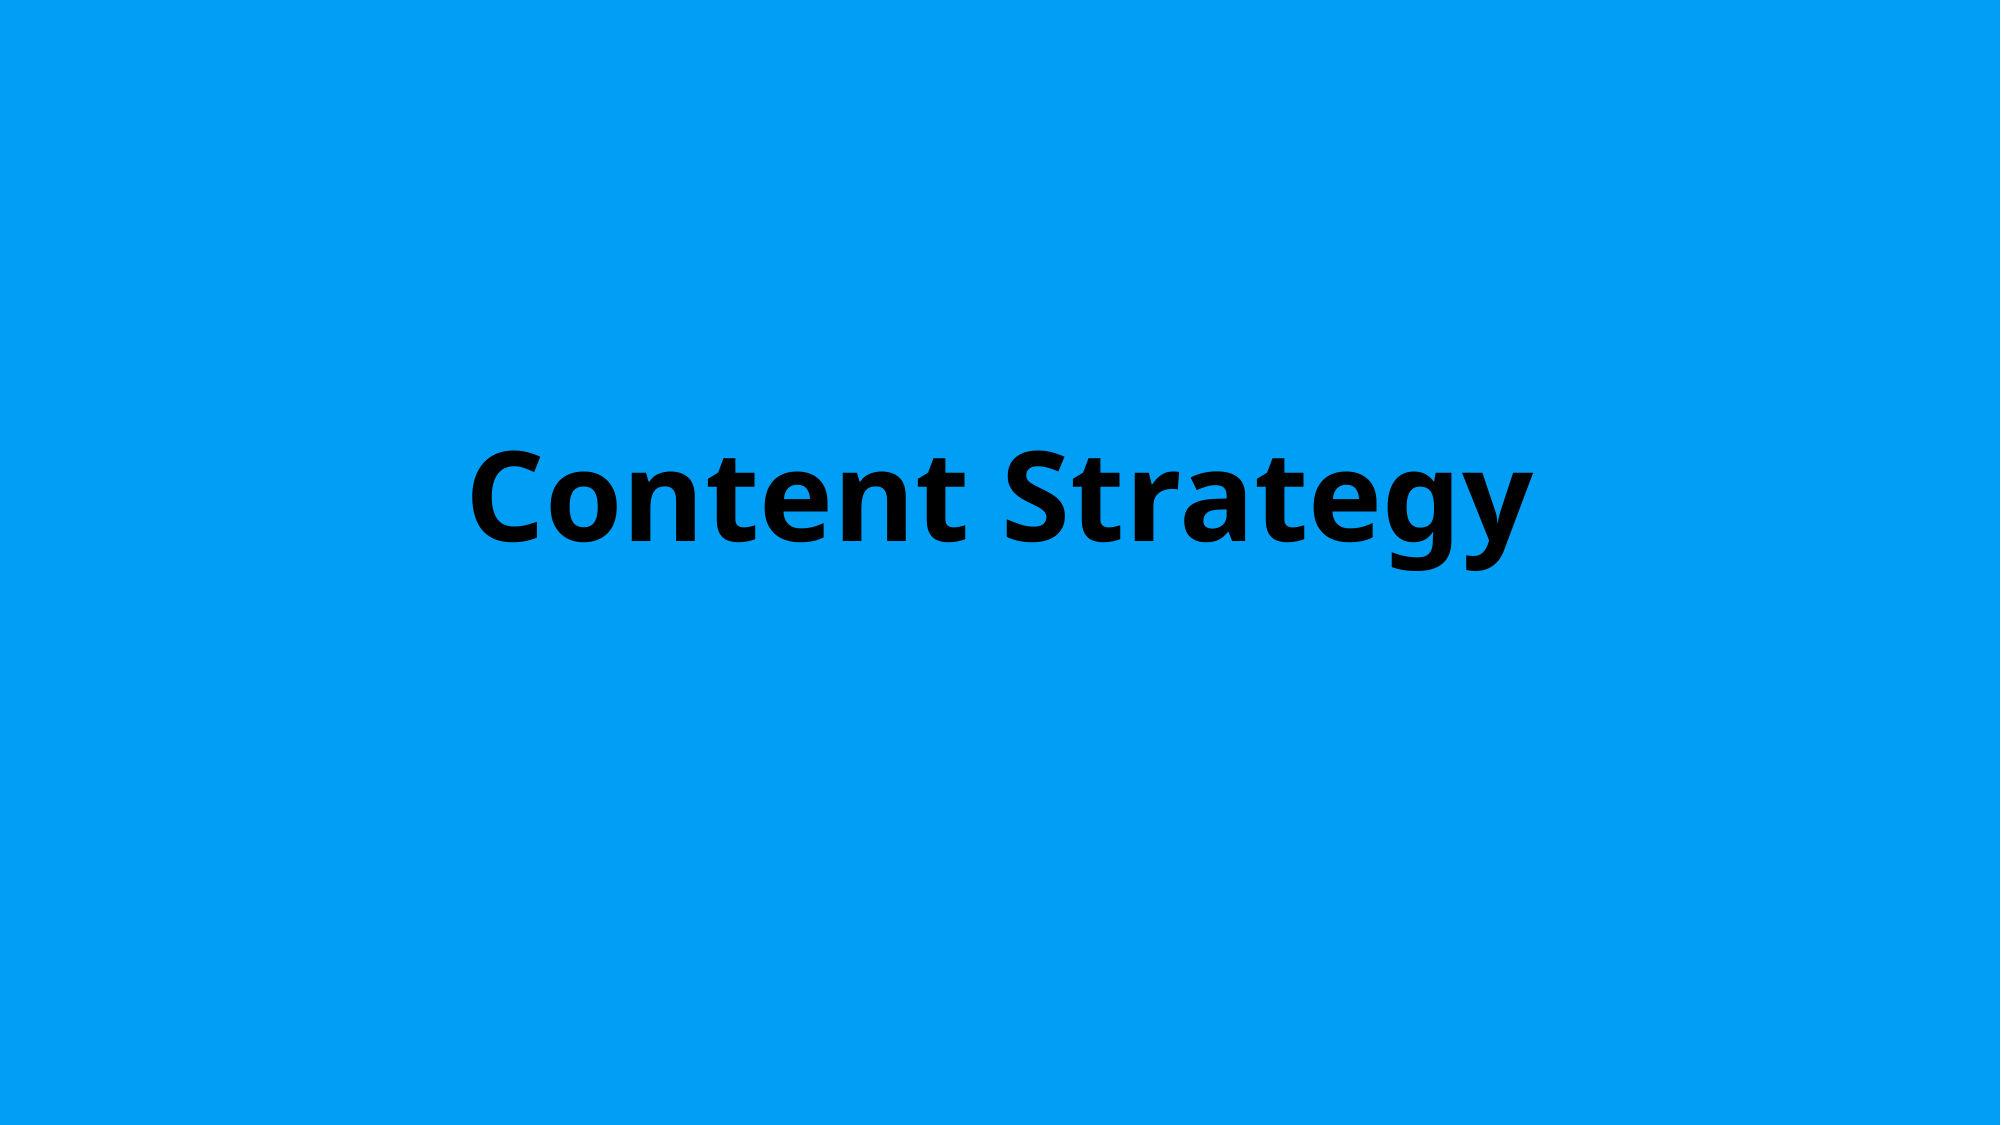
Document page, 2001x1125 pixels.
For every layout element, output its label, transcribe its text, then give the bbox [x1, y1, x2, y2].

title Content Strategy [249, 184, 1750, 576]
